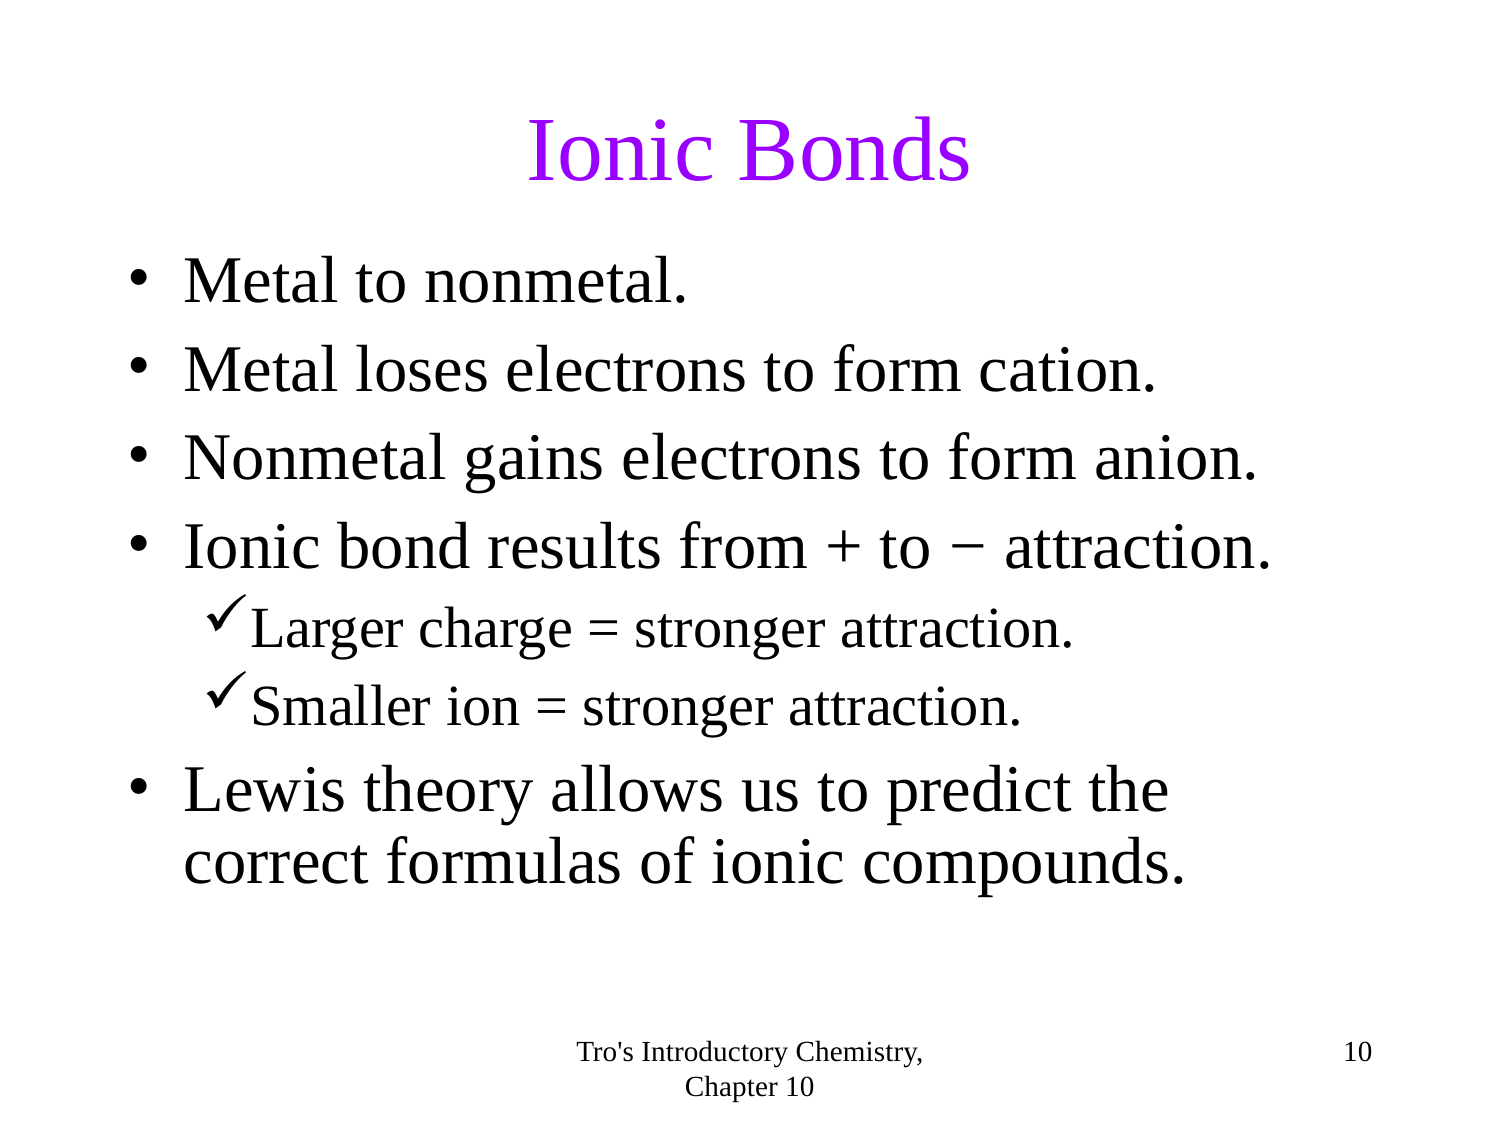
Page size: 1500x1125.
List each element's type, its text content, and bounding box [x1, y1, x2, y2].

text_box Ionic Bonds [112, 49, 1388, 237]
text_box Metal to nonmetal. Metal loses electrons to form cation. Nonmetal gains electrons to form anion. Ionic bond results from + to − attraction. Larger charge = stronger attraction. Smaller ion = stronger attraction. Lewis theory allows us to predict the correct formulas of ionic compounds. [112, 237, 1388, 942]
text_box <number> [1074, 1024, 1388, 1100]
text_box Tro's Introductory Chemistry, Chapter 10 [549, 1024, 950, 1100]
